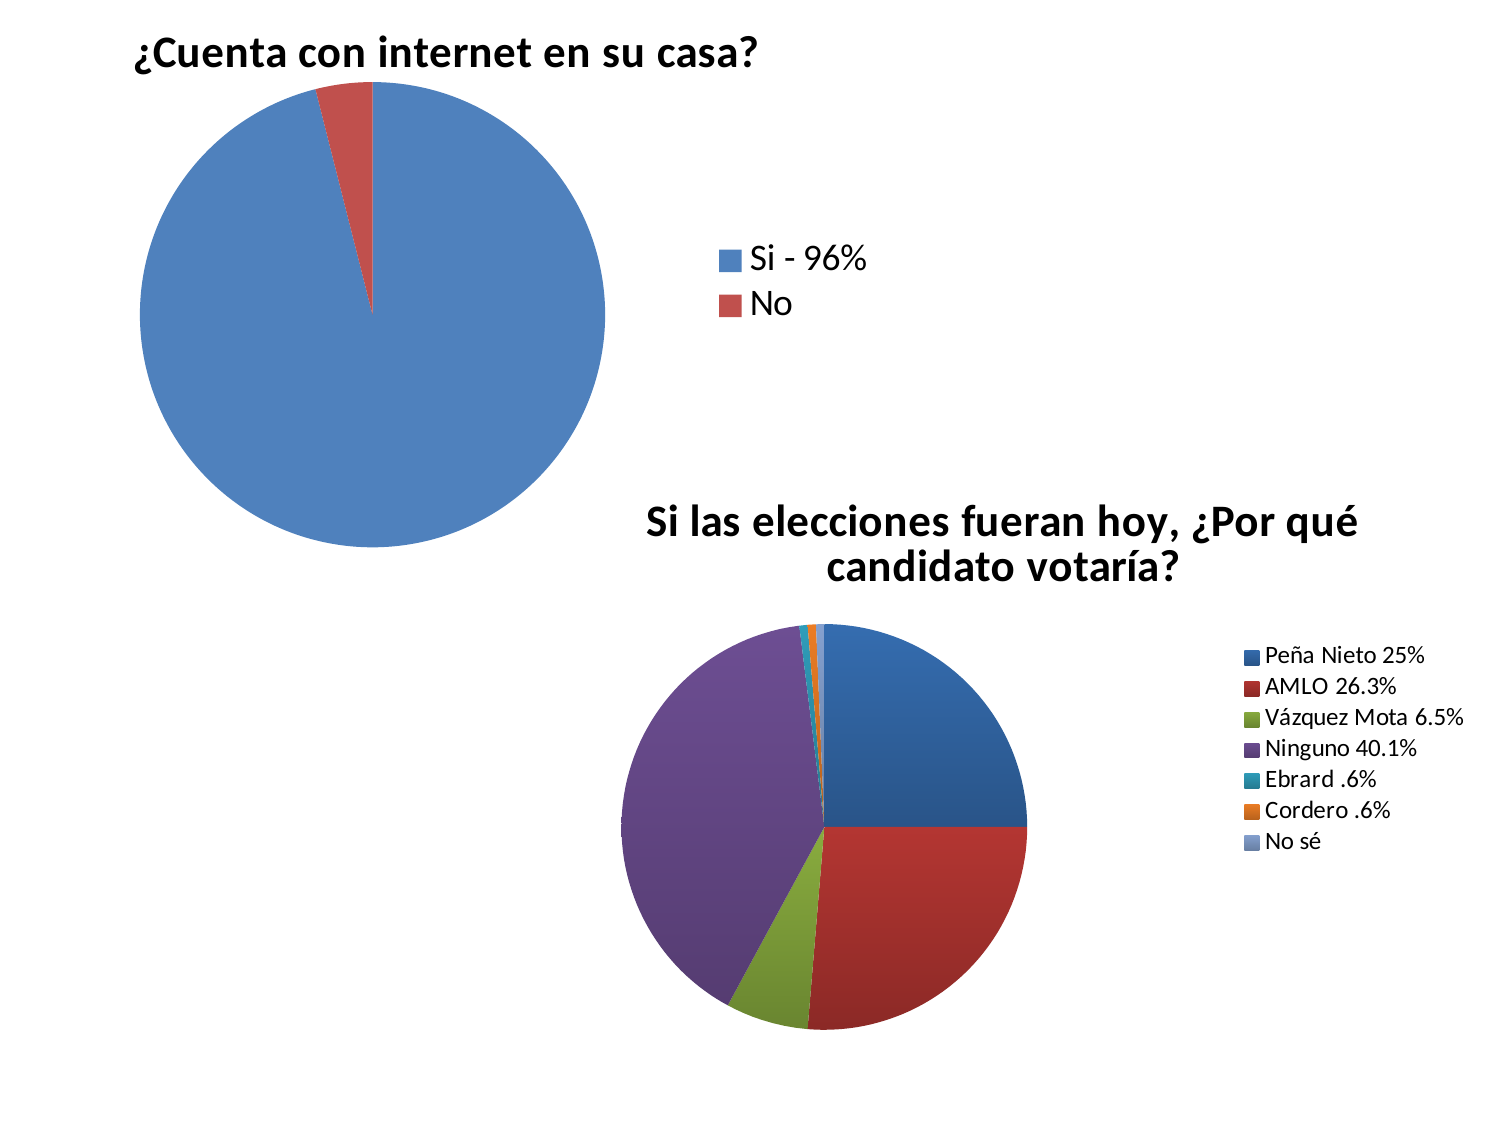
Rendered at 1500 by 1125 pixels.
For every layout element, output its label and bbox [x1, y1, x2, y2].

chart [0, 0, 1485, 1033]
